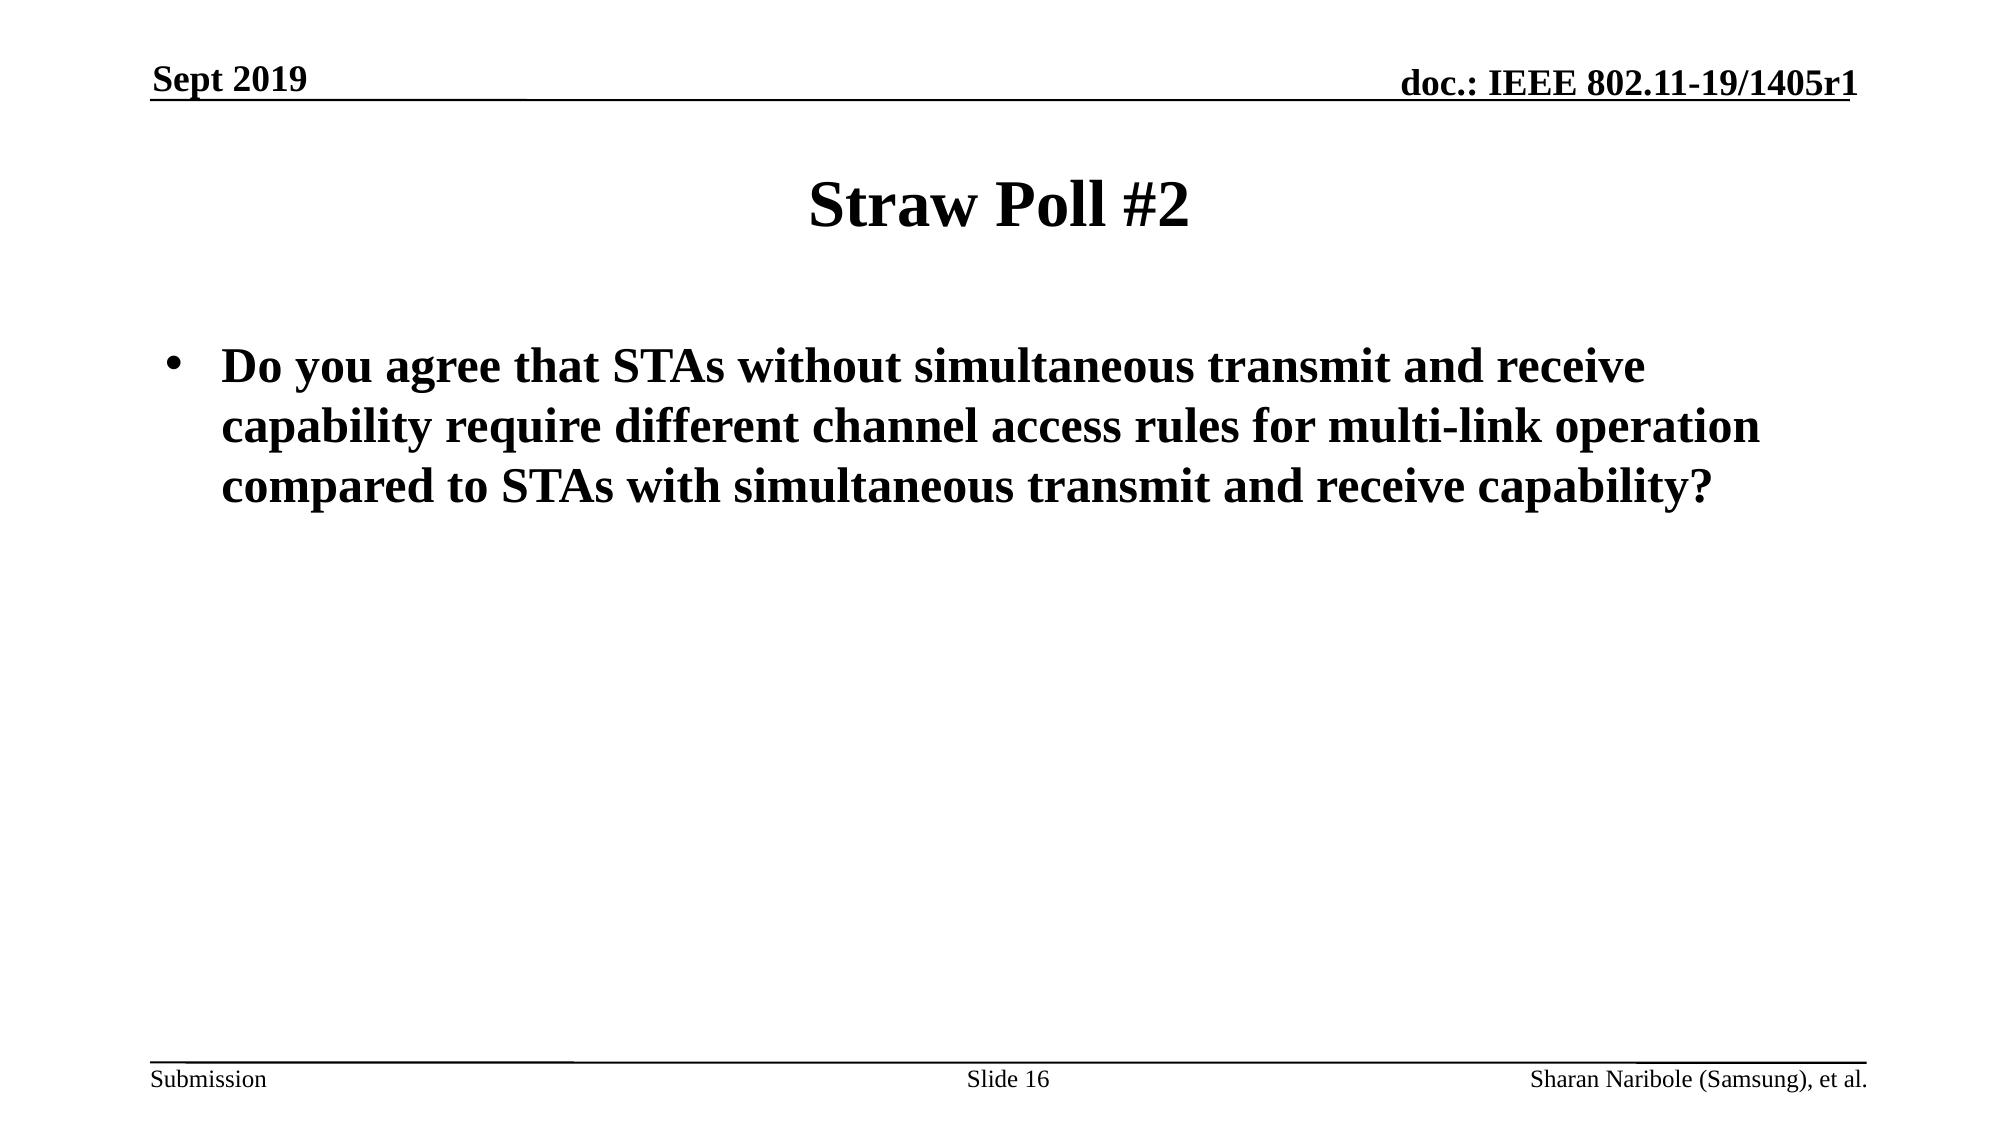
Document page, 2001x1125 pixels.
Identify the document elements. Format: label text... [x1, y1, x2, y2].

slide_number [152, 54, 563, 100]
title Straw Poll #2 [149, 112, 1850, 288]
footer Sharan Naribole (Samsung), et al. [1171, 1061, 1869, 1093]
list Do you agree that STAs without simultaneous transmit and receive capability require different channel access rules for multi-link operation compared to STAs with simultaneous transmit and receive capability? [149, 324, 1850, 1000]
slide_number Slide 16 [950, 1061, 1067, 1123]
